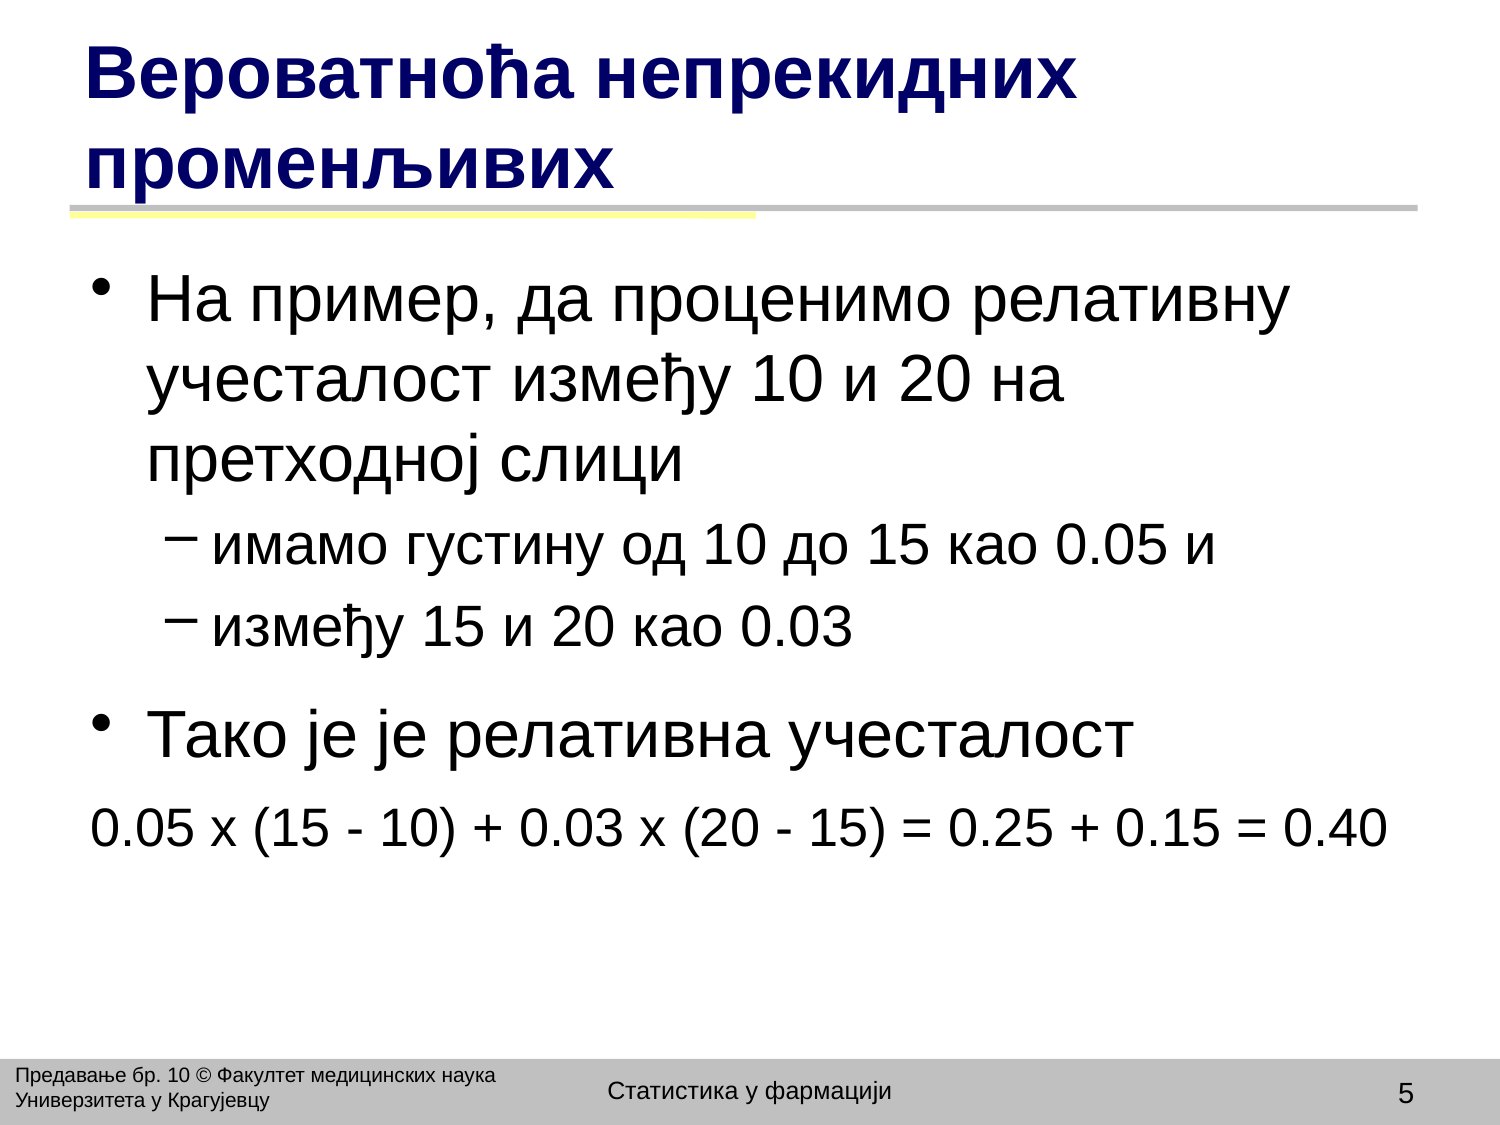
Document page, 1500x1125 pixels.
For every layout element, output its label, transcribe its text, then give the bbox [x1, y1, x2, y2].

slide_number Предавање бр. 10 © Факултет медицинских наука Универзитета у Крагујевцу [0, 1053, 622, 1108]
slide_number 5 [1079, 1066, 1430, 1125]
footer Статистика у фармацији [512, 1066, 988, 1125]
list На пример, да проценимо релативну учесталост између 10 и 20 на претходној слици имамо густину од 10 до 15 као 0.05 и између 15 и 20 као 0.03 Тако је је релативна учесталост 0.05 x (15 - 10) + 0.03 x (20 - 15) = 0.25 + 0.15 = 0.40 [74, 246, 1426, 1023]
title Вероватноћа непрекидних променљивих [69, 19, 1426, 208]
